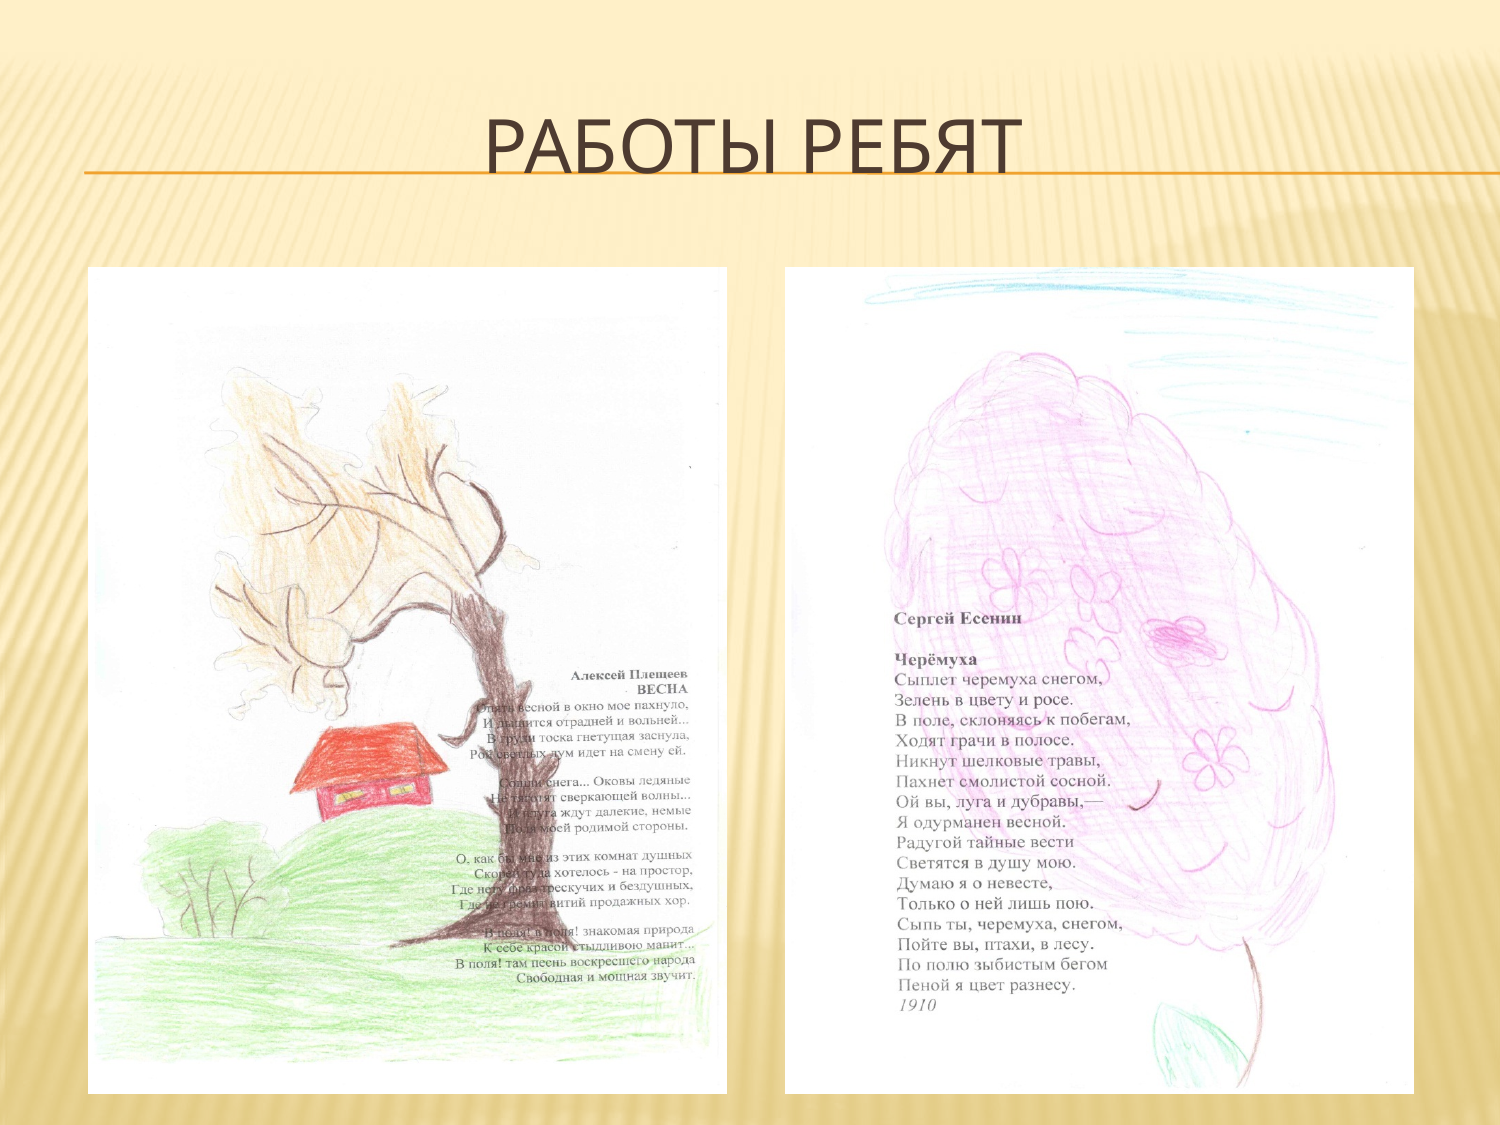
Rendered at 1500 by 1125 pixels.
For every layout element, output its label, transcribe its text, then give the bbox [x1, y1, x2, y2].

title Работы ребят [50, 75, 1475, 213]
picture [785, 266, 1414, 1095]
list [88, 266, 727, 1095]
